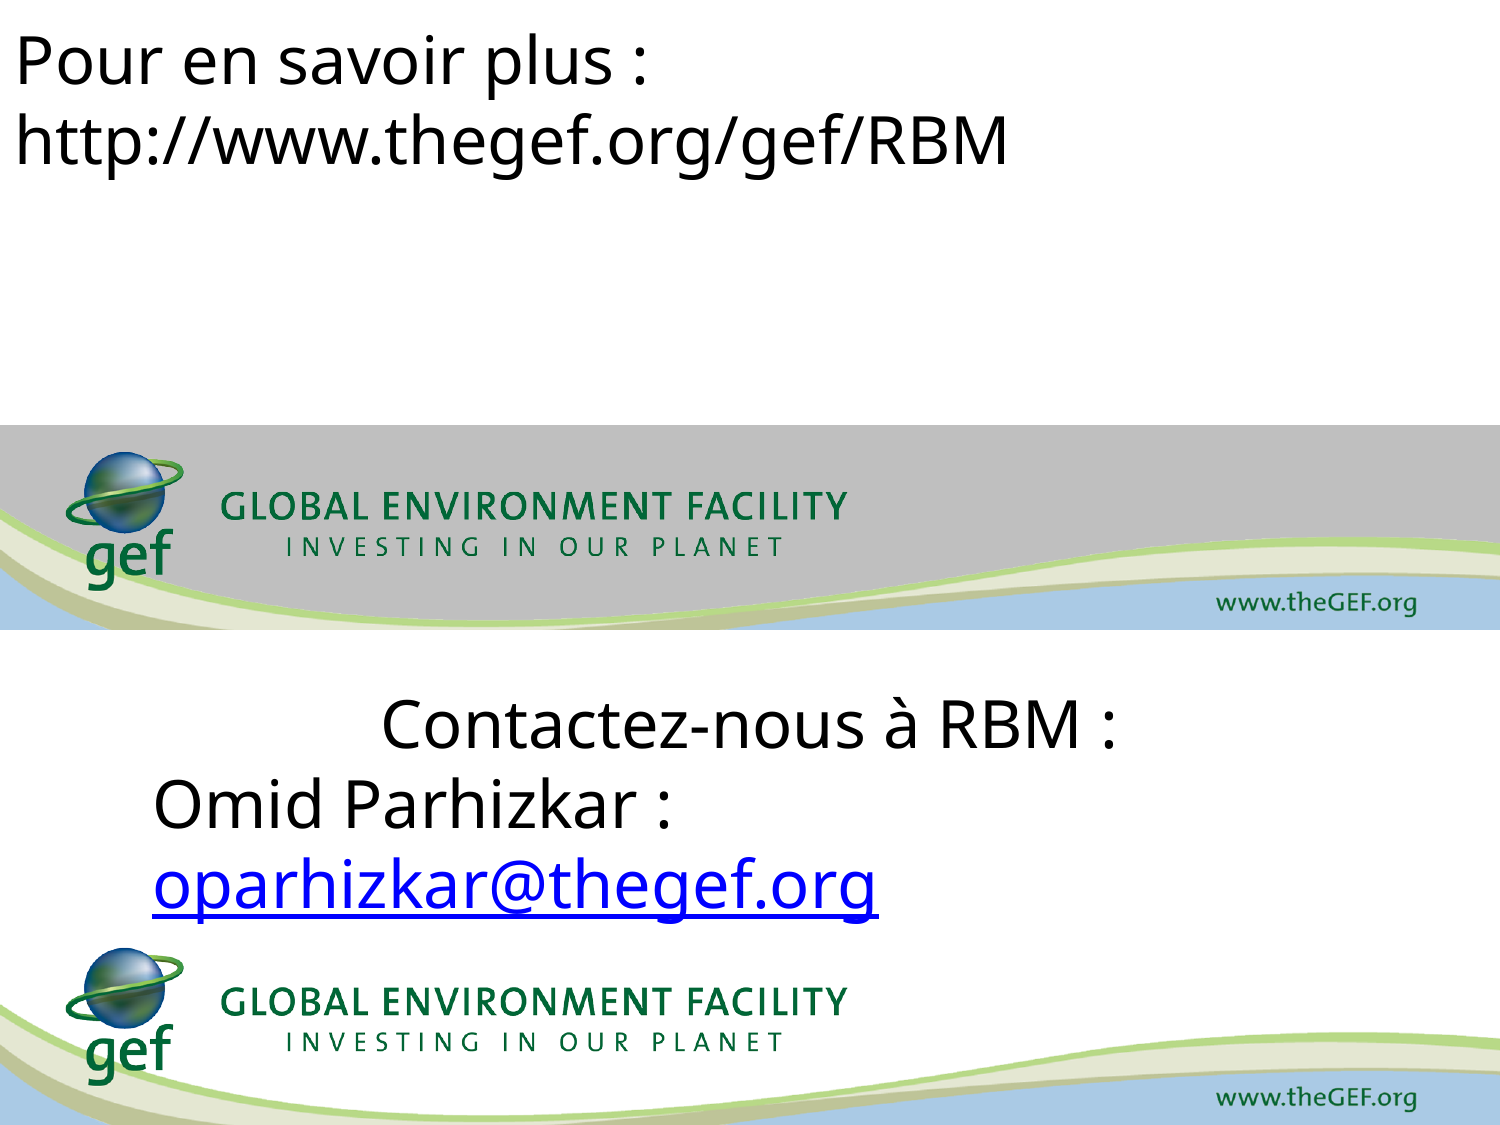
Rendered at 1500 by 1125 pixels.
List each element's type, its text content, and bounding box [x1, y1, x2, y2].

text_box Contactez-nous à RBM : Omid Parhizkar : oparhizkar@thegef.org [137, 675, 1363, 1021]
text_box Pour en savoir plus : http://www.thegef.org/gef/RBM [0, 10, 1225, 186]
picture [0, 424, 1500, 630]
picture [0, 920, 1500, 1125]
